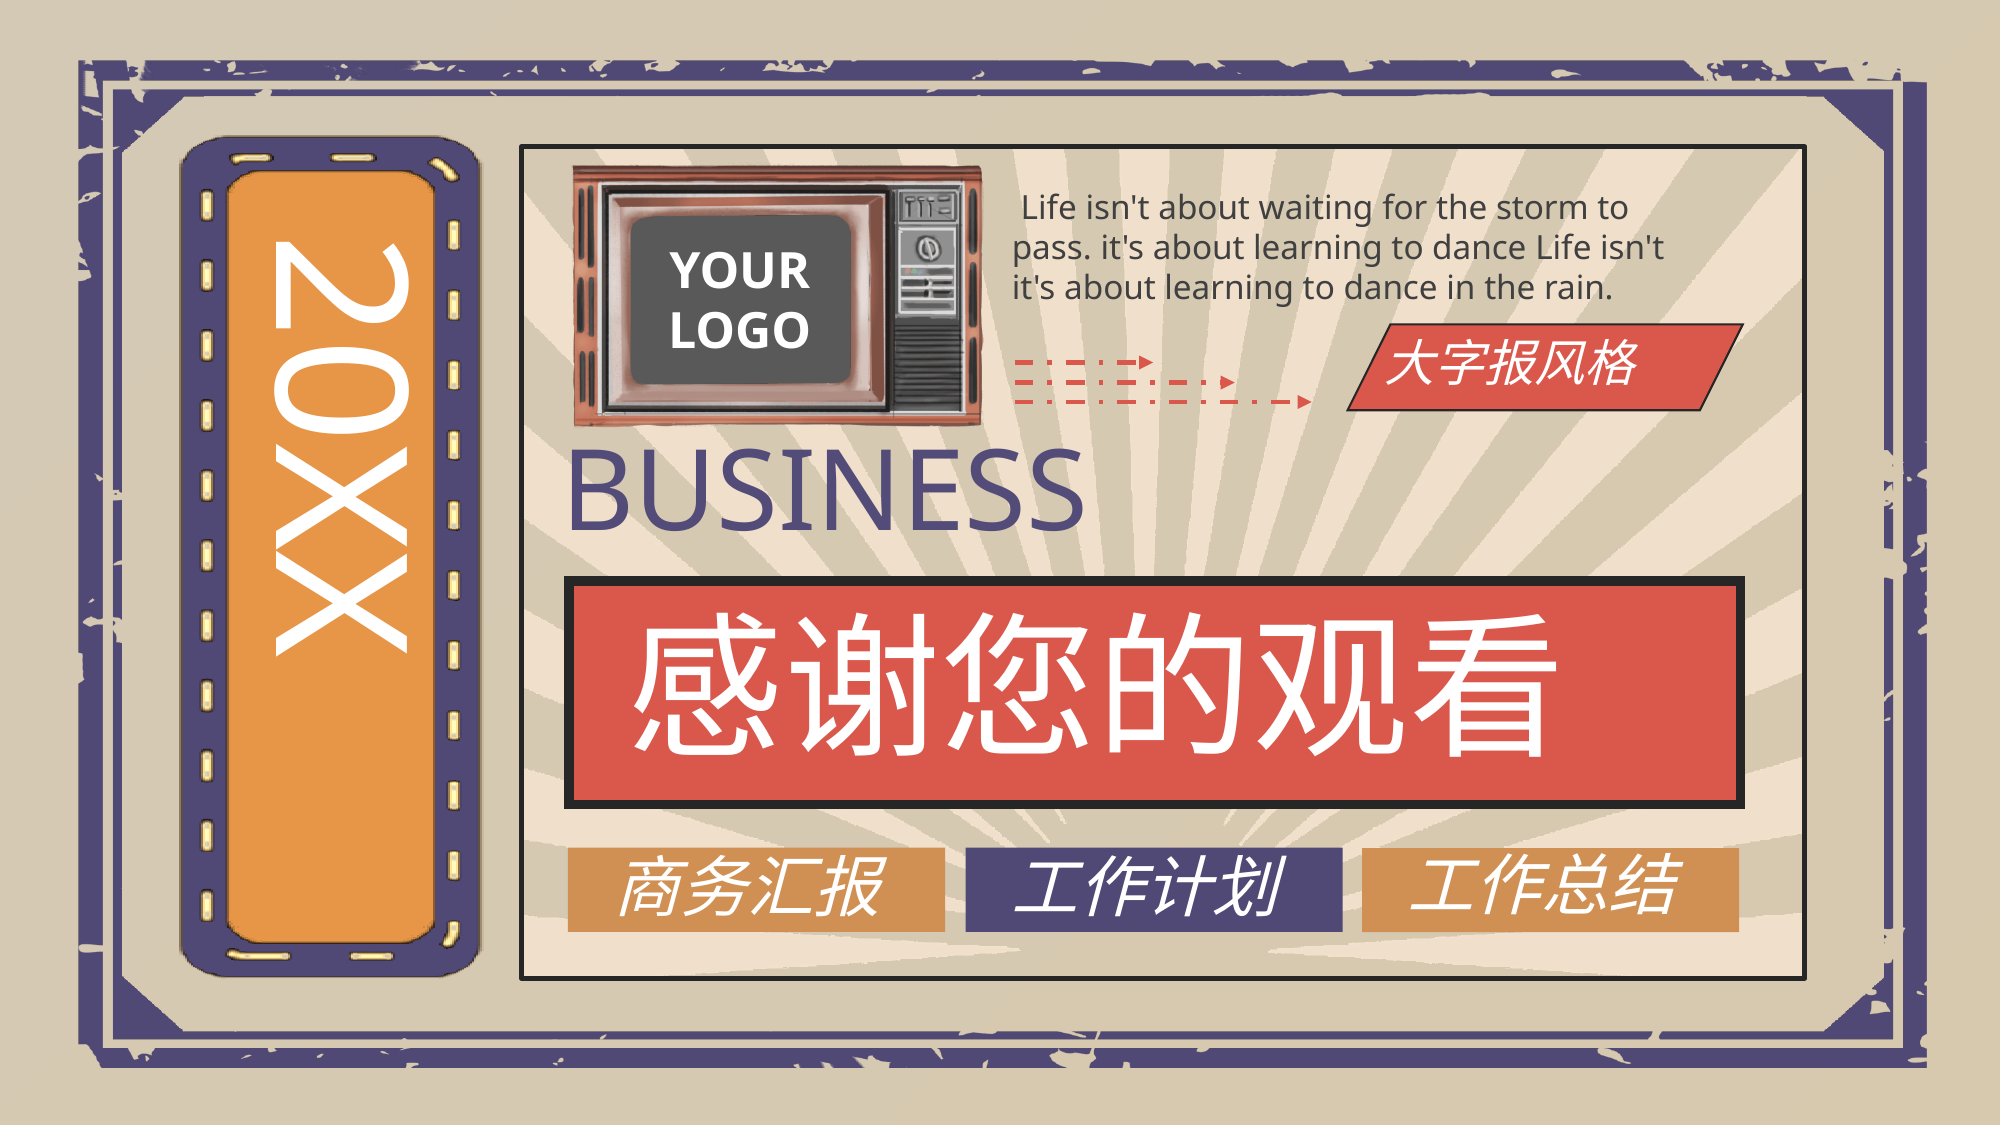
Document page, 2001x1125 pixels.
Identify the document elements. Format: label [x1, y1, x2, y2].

picture [41, 0, 1959, 1125]
text_box [1014, 362, 1312, 402]
text_box [569, 162, 985, 429]
